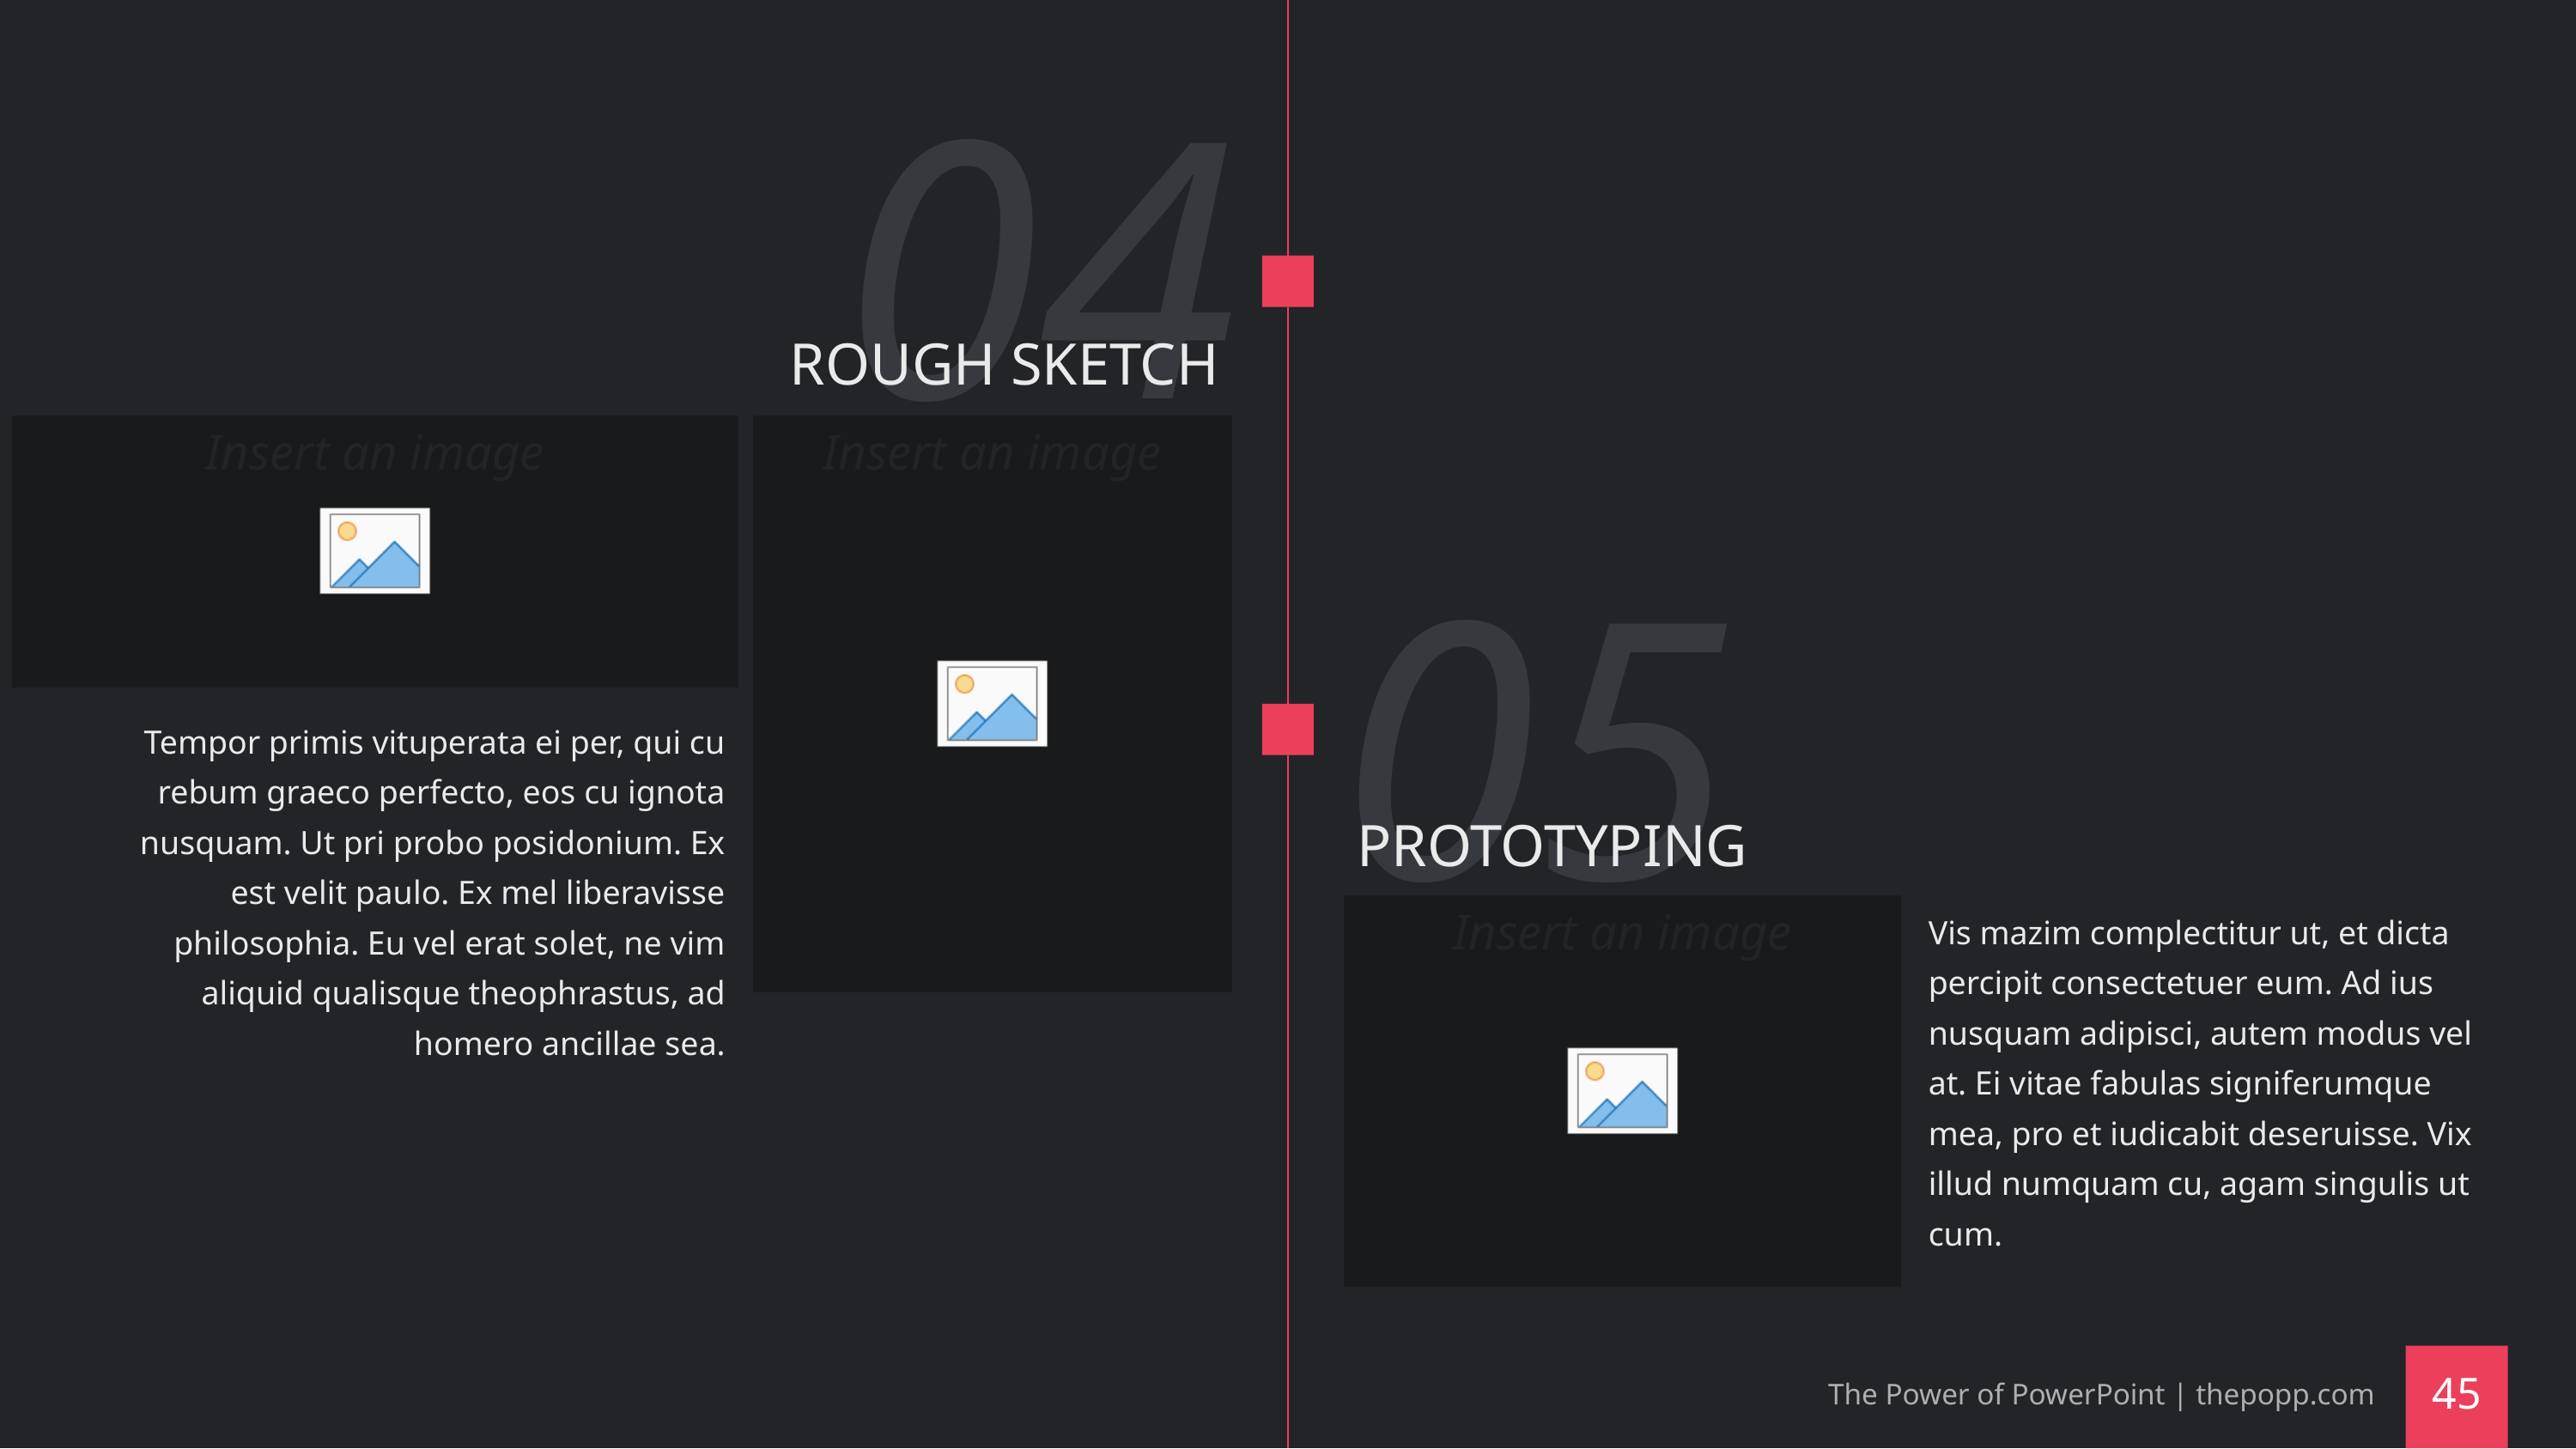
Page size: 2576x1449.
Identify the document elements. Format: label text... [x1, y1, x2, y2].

list 05 [1326, 550, 1756, 924]
picture [1344, 894, 1902, 1287]
picture [752, 415, 1232, 993]
list 04 [819, 69, 1249, 442]
picture [12, 415, 738, 688]
list Tempor primis vituperata ei per, qui cu rebum graeco perfecto, eos cu ignota nusquam. Ut pri probo posidonium. Ex est velit paulo. Ex mel liberavisse philosophia. Eu vel erat solet, ne vim aliquid qualisque theophrastus, ad homero ancillae sea. [118, 703, 738, 1317]
list ROUGH SKETCH [525, 295, 1232, 403]
list Vis mazim complectitur ut, et dicta percipit consectetuer eum. Ad ius nusquam adipisci, autem modus vel at. Ei vitae fabulas signiferumque mea, pro et iudicabit deseruisse. Vix illud numquam cu, agam singulis ut cum. [1915, 894, 2507, 1287]
slide_number 45 [2404, 1356, 2509, 1434]
list PROTOTYPING [1344, 776, 2051, 885]
footer The Power of PowerPoint | thepopp.com [1519, 1356, 2389, 1434]
